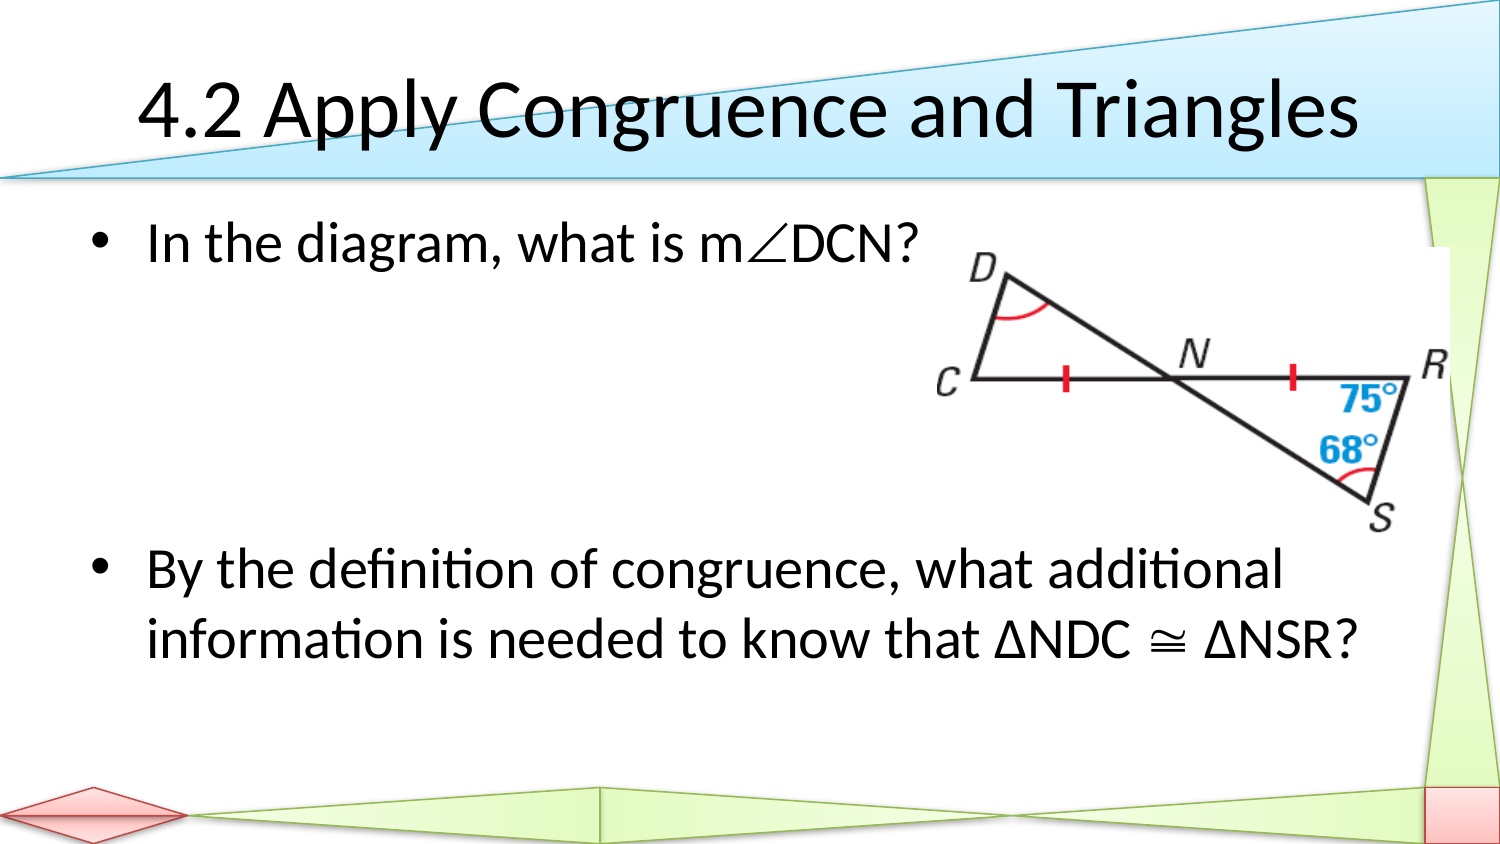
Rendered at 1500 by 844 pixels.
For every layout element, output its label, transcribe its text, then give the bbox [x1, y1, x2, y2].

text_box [937, 246, 1451, 535]
list In the diagram, what is mDCN? By the definition of congruence, what additional information is needed to know that ΔNDC  ΔNSR? [75, 196, 1425, 754]
title 4.2 Apply Congruence and Triangles [75, 33, 1425, 175]
